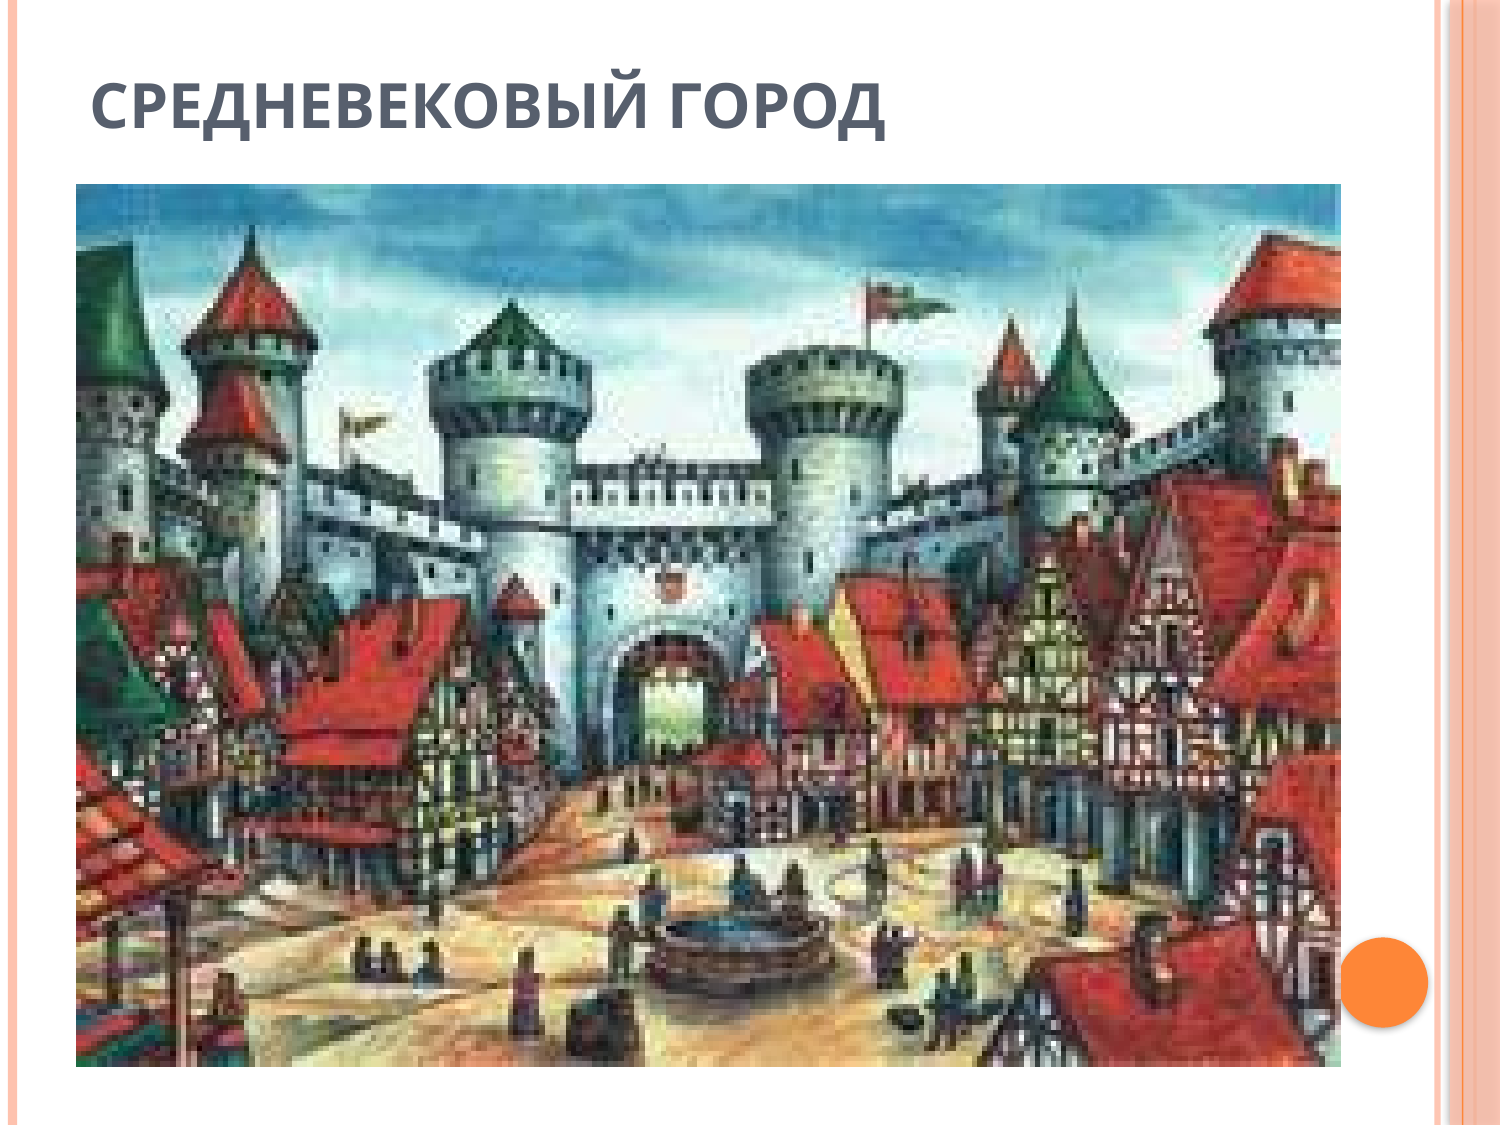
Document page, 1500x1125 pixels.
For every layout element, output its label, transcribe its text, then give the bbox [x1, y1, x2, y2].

title Средневековый город [75, 45, 1300, 149]
picture [76, 184, 1342, 1068]
